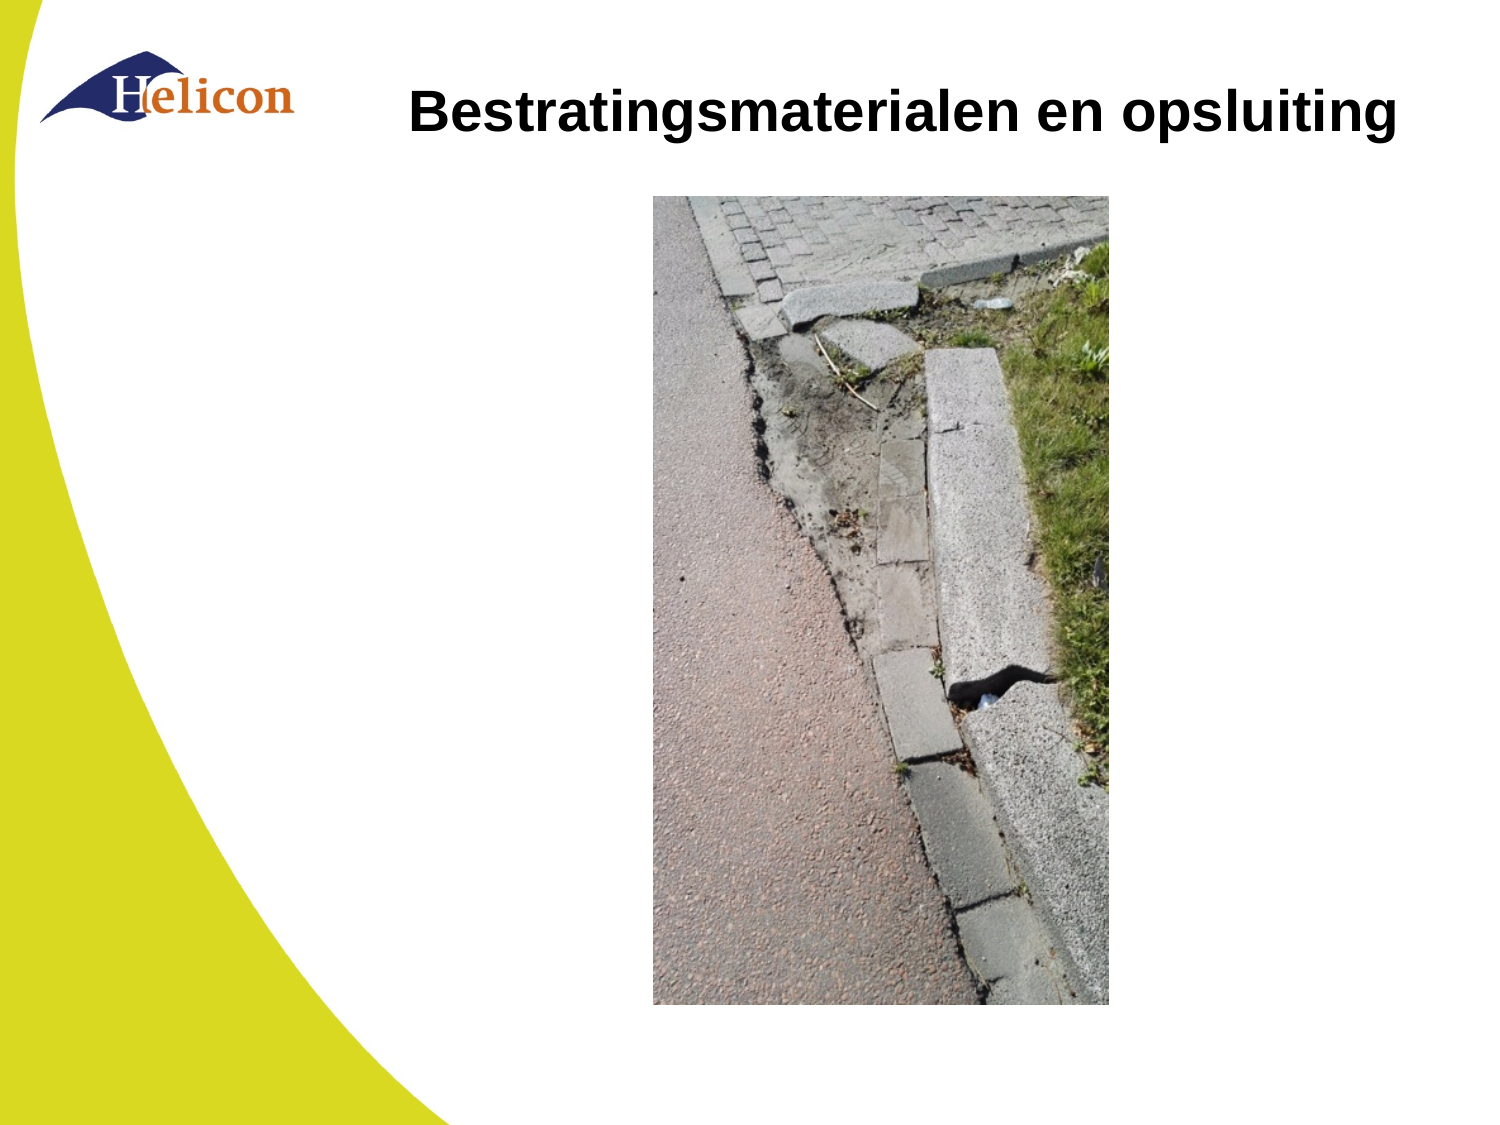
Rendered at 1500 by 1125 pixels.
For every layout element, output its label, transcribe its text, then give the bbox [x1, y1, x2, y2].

title Bestratingsmaterialen en opsluiting [324, 54, 1415, 161]
picture [0, 0, 1500, 1125]
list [653, 196, 1109, 1006]
